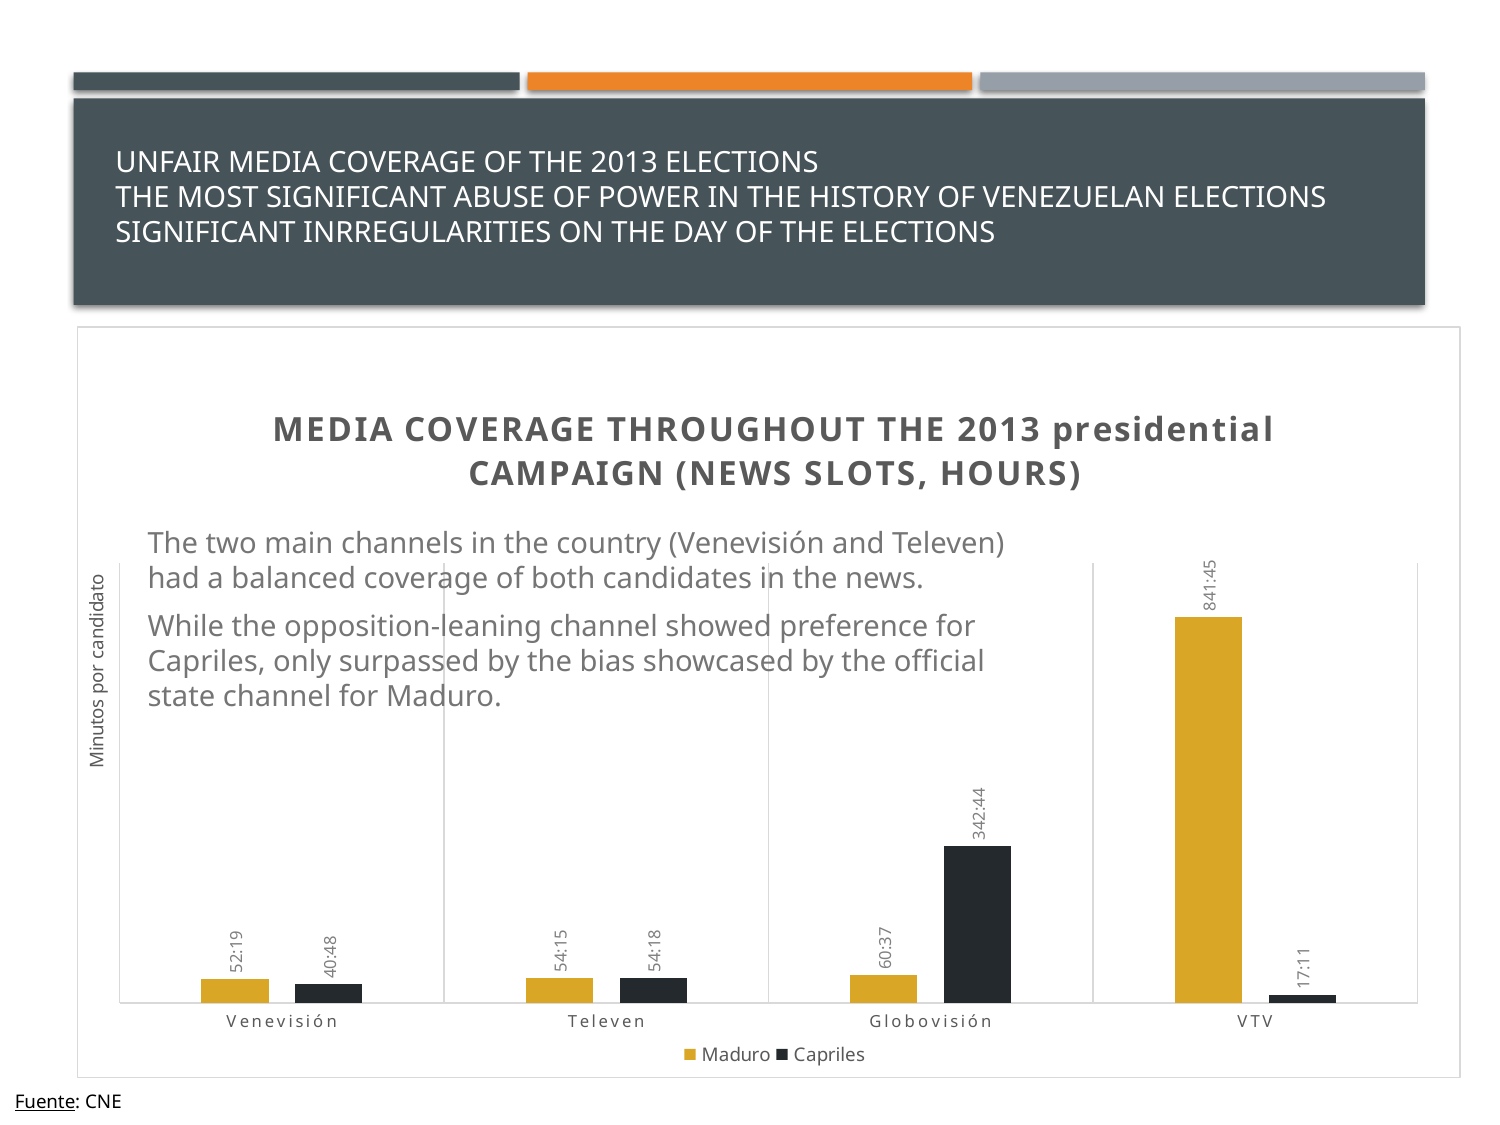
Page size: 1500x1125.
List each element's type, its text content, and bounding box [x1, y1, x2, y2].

title Unfair Media coverage of the 2013 elections the most significant abuse of power in the history of venezuelan elections significant inrregularities on the day of the elections [100, 137, 1411, 257]
chart [76, 325, 1462, 1079]
text_box Fuente: CNE [0, 1082, 266, 1120]
